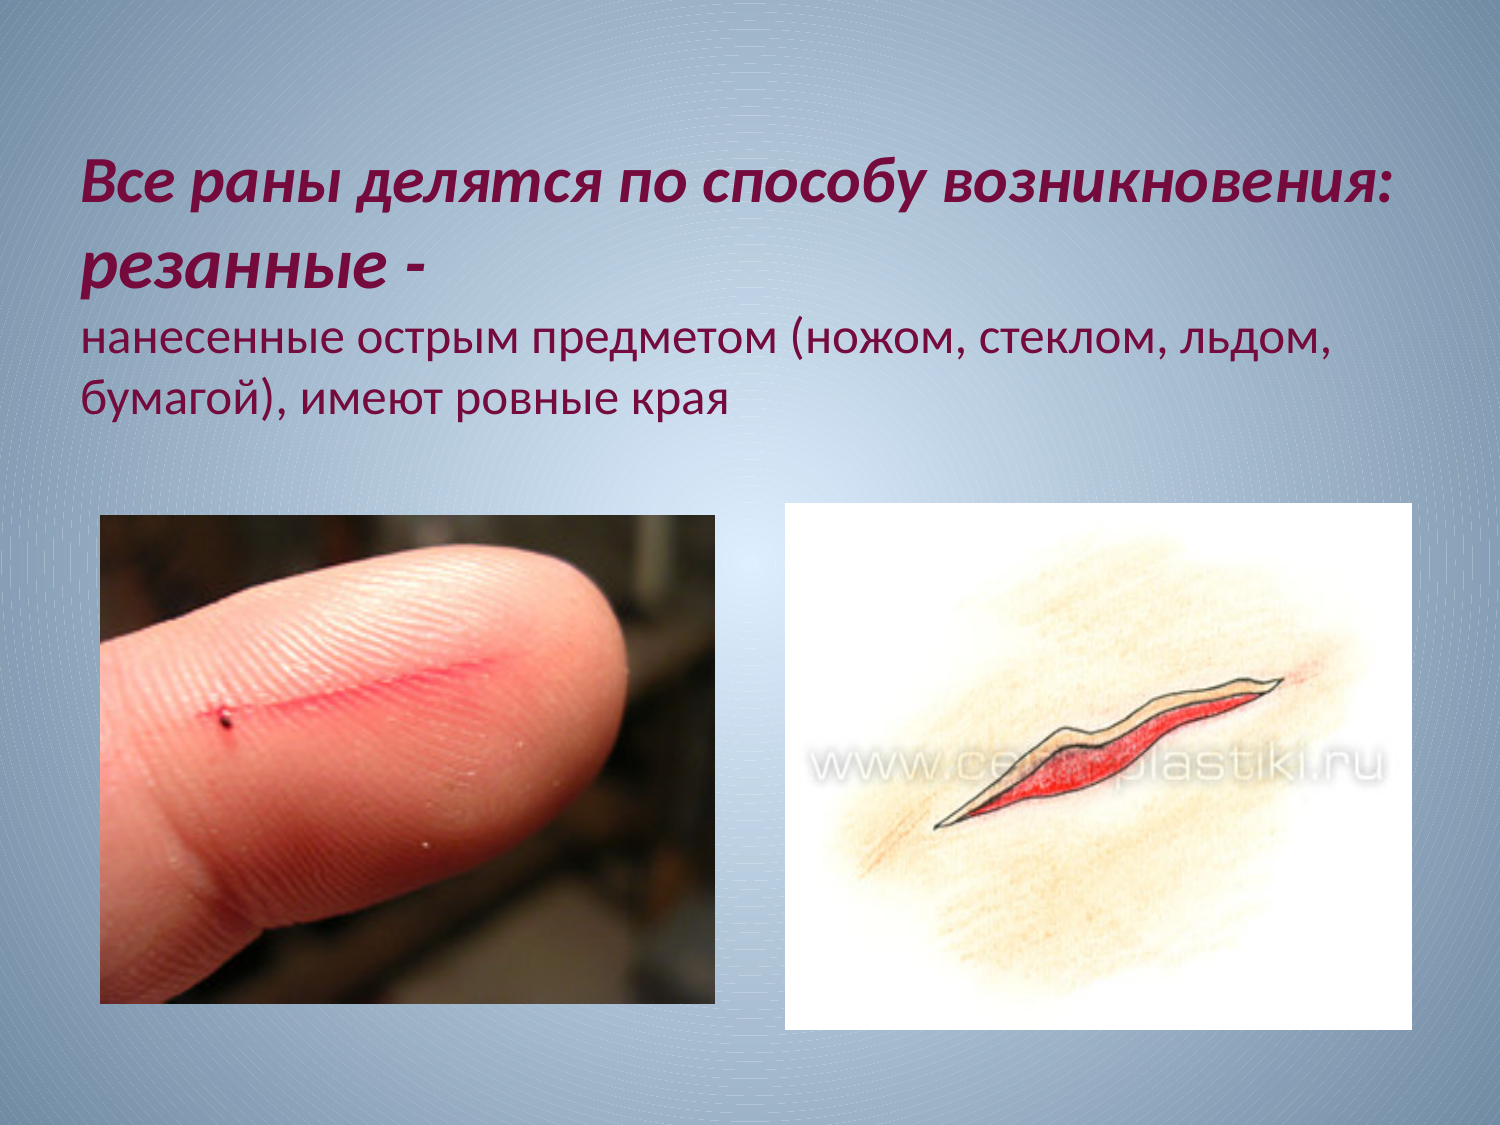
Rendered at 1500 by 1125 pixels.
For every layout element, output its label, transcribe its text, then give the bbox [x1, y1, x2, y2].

title Все раны делятся по способу возникновения: резанные - нанесенные острым предметом (ножом, стеклом, льдом, бумагой), имеют ровные края [64, 90, 1424, 787]
picture [785, 503, 1412, 1031]
picture [100, 514, 715, 1005]
